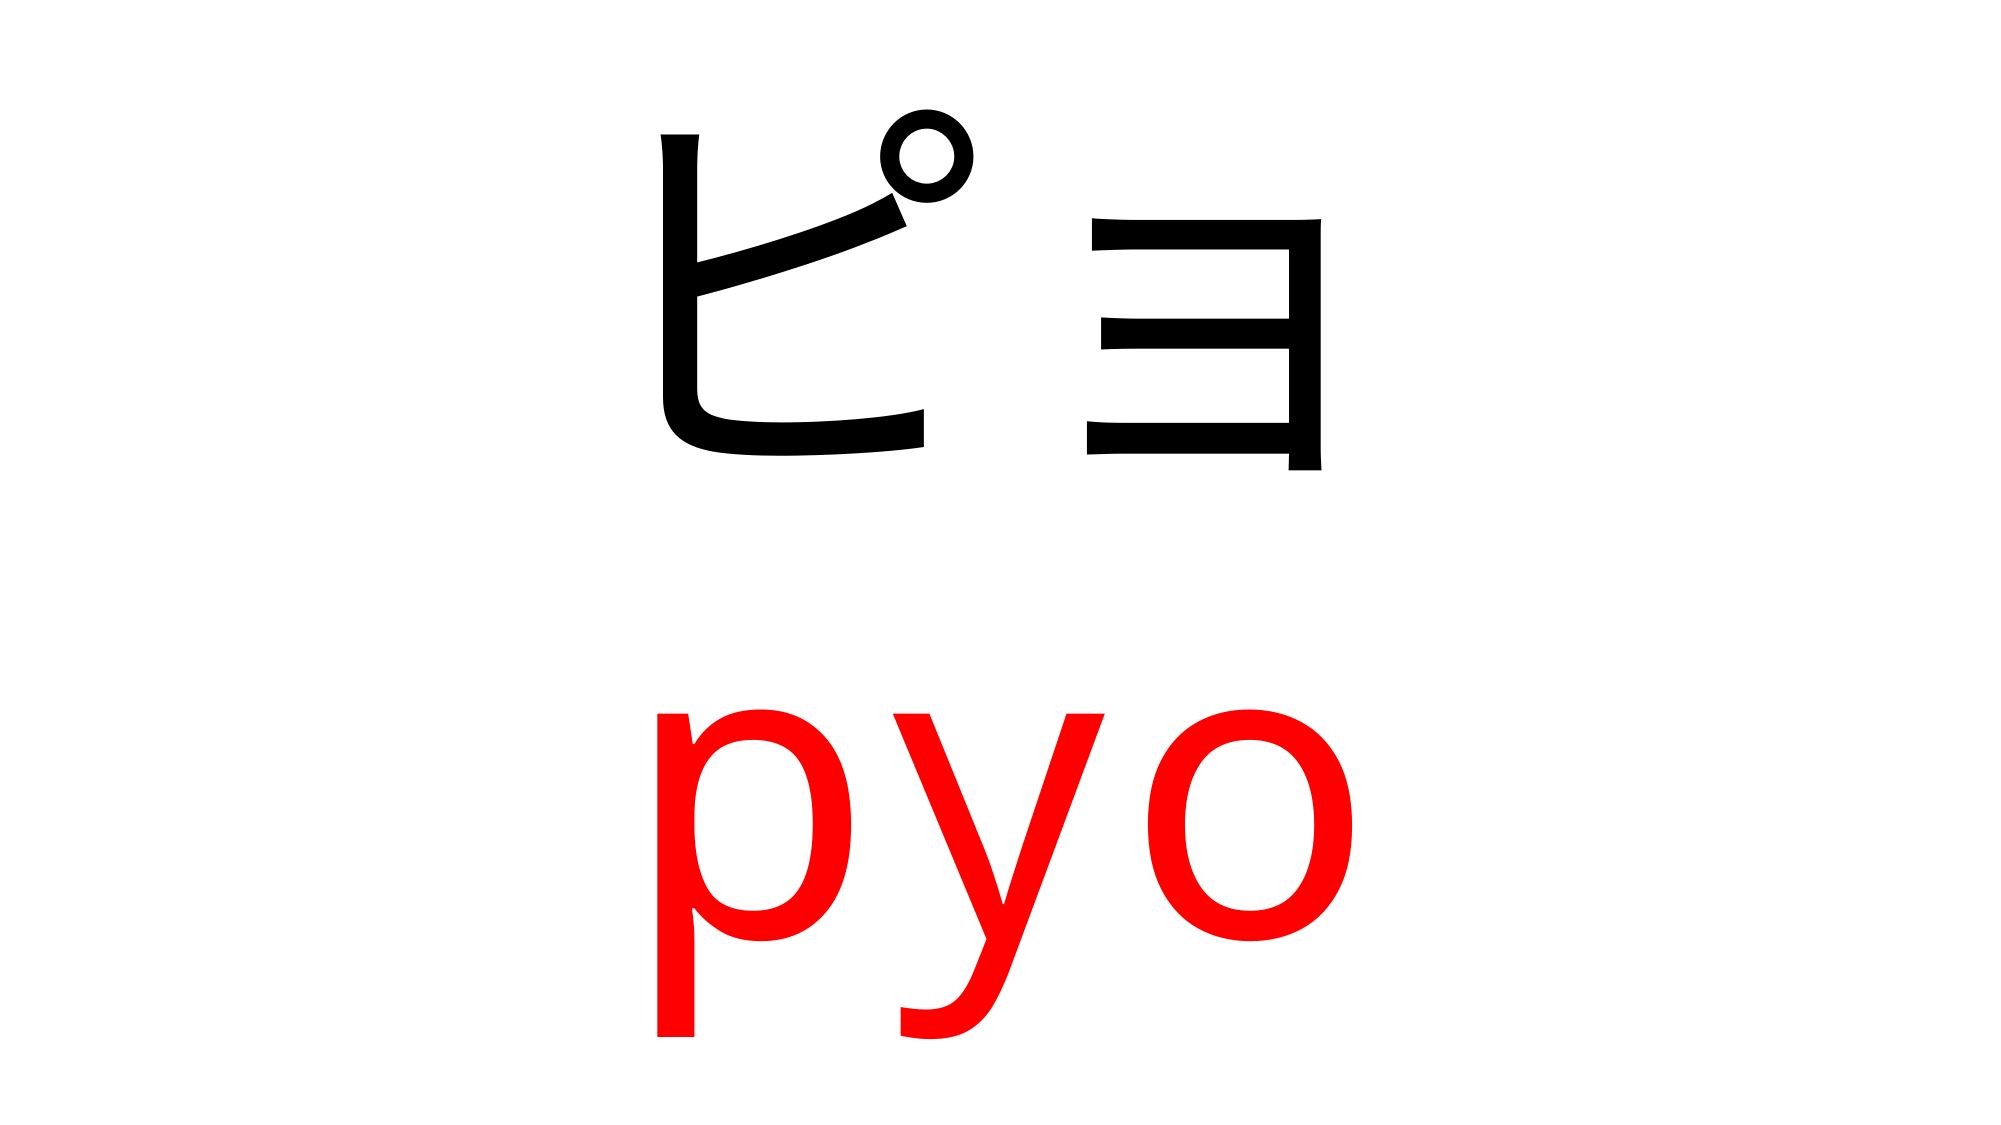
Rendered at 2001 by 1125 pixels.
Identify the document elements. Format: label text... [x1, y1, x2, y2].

text_box pyo [249, 562, 1750, 1036]
title ピョ [249, 71, 1750, 545]
